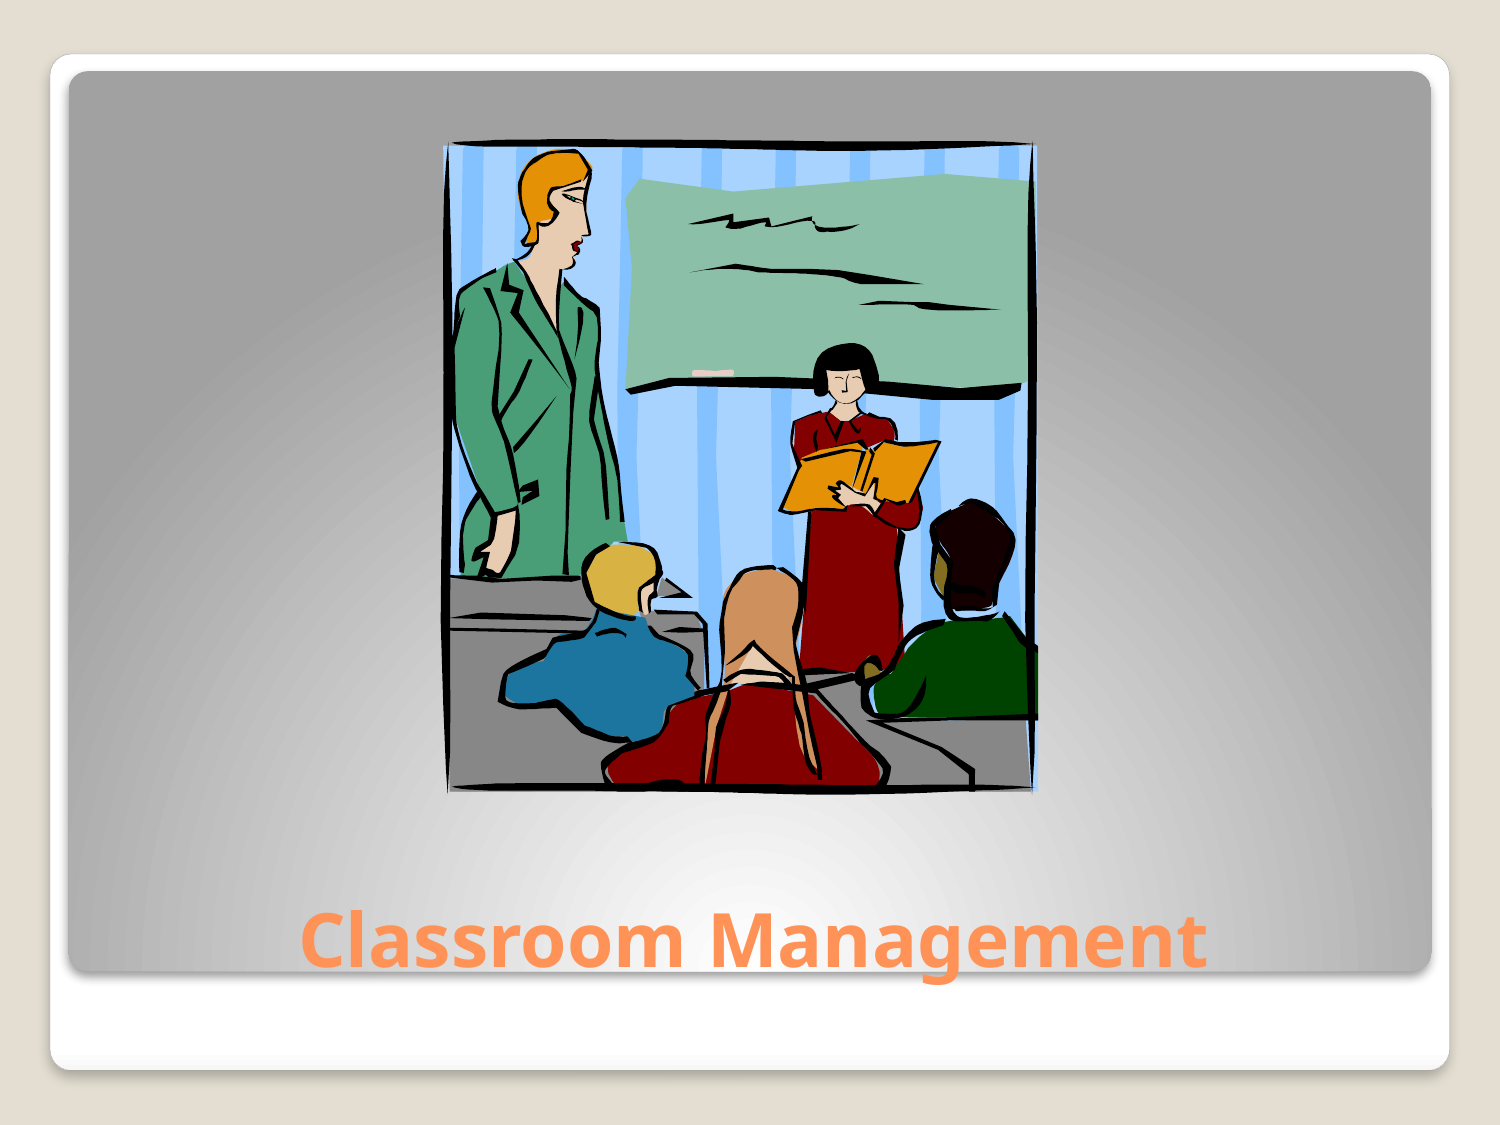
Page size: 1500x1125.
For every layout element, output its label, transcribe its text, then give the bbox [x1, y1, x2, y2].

title Classroom Management [82, 817, 1425, 990]
picture [437, 137, 1039, 798]
